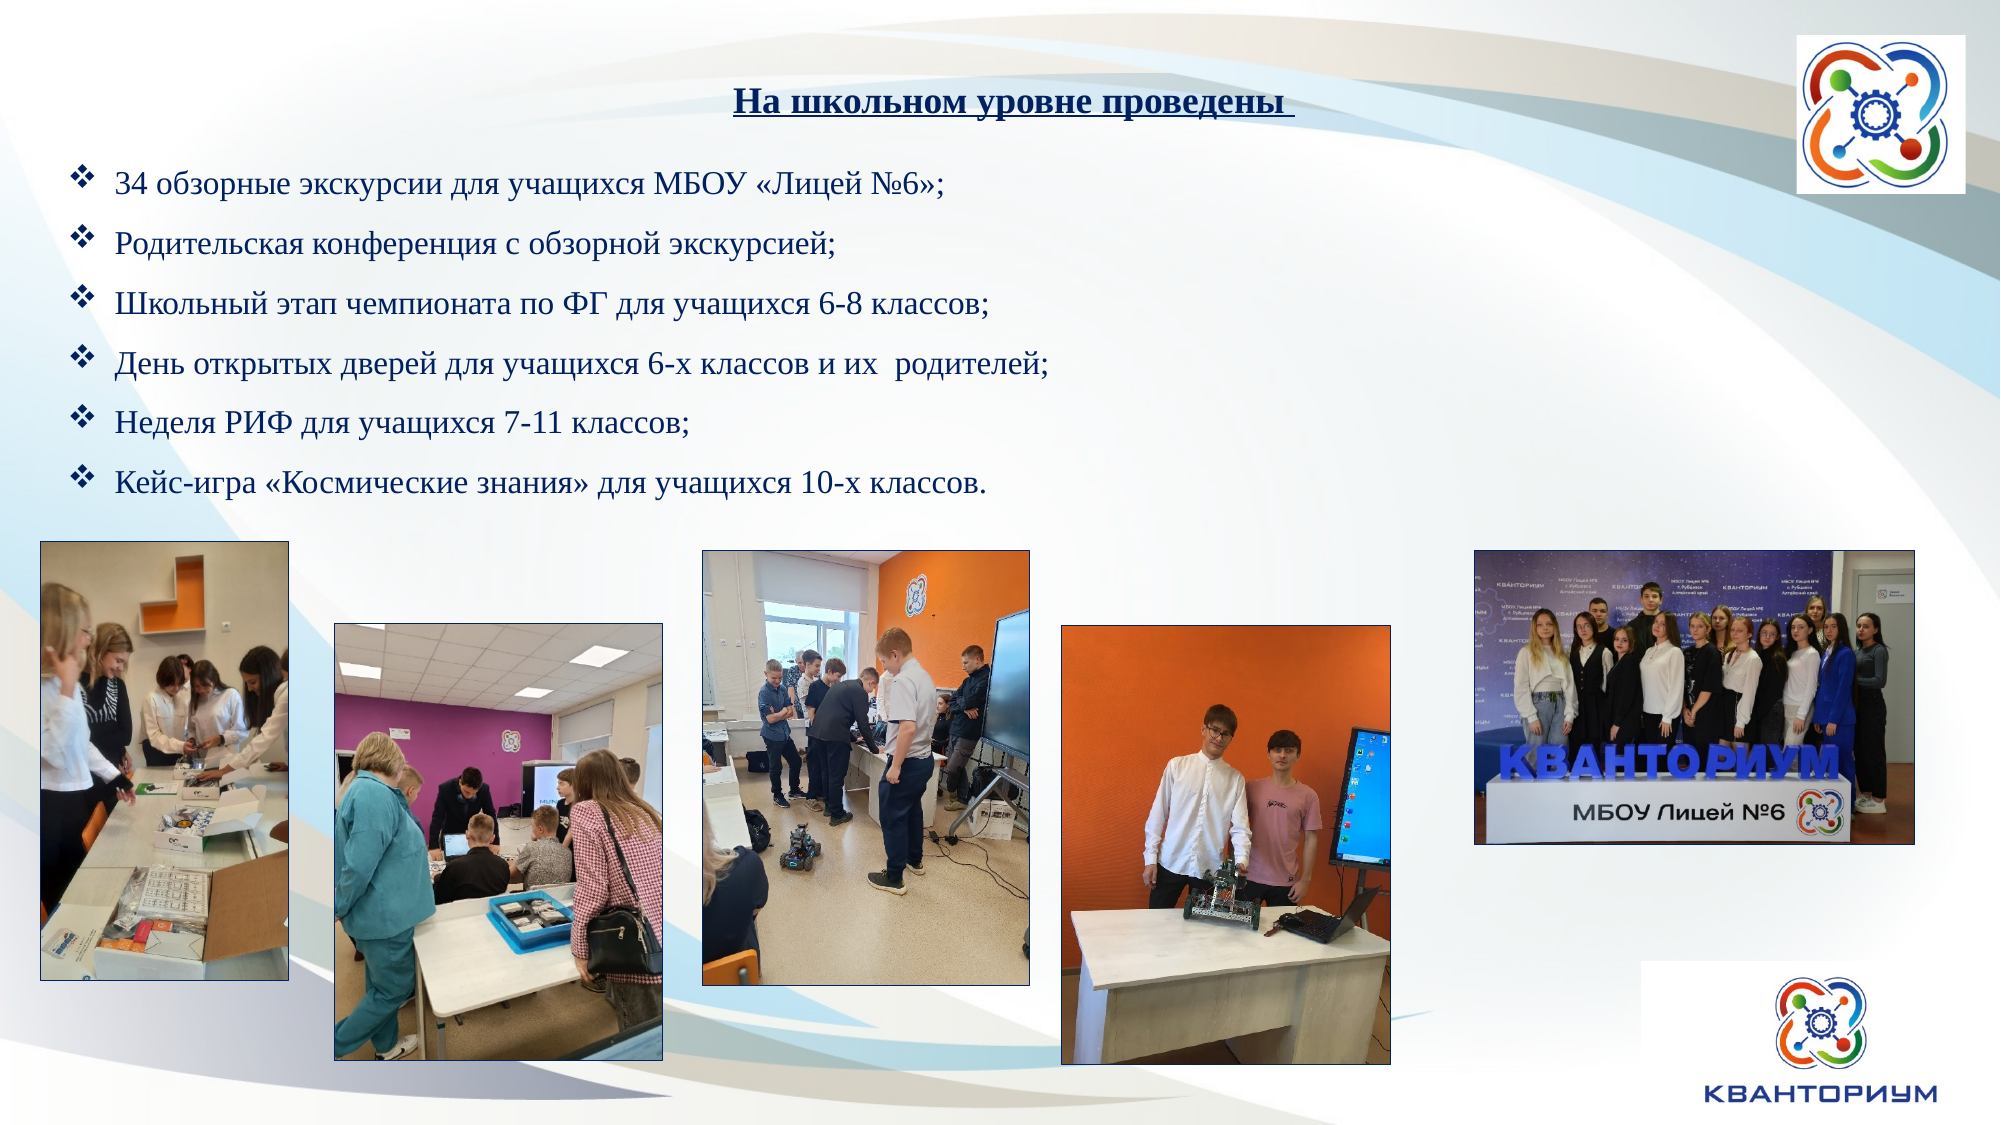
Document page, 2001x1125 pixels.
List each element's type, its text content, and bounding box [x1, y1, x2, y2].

picture [703, 551, 1029, 985]
picture [1796, 35, 1966, 194]
picture [1061, 626, 1390, 1064]
text_box 34 обзорные экскурсии для учащихся МБОУ «Лицей №6»; Родительская конференция с обзорной экскурсией; Школьный этап чемпионата по ФГ для учащихся 6-8 классов; День открытых дверей для учащихся 6-х классов и их родителей; Неделя РИФ для учащихся 7-11 классов; Кейс-игра «Космические знания» для учащихся 10-х классов. [52, 133, 1966, 508]
picture [334, 624, 662, 1061]
picture [1641, 961, 2000, 1125]
text_box На школьном уровне проведены [62, 68, 1796, 129]
picture [1474, 550, 1915, 844]
picture [41, 541, 288, 981]
